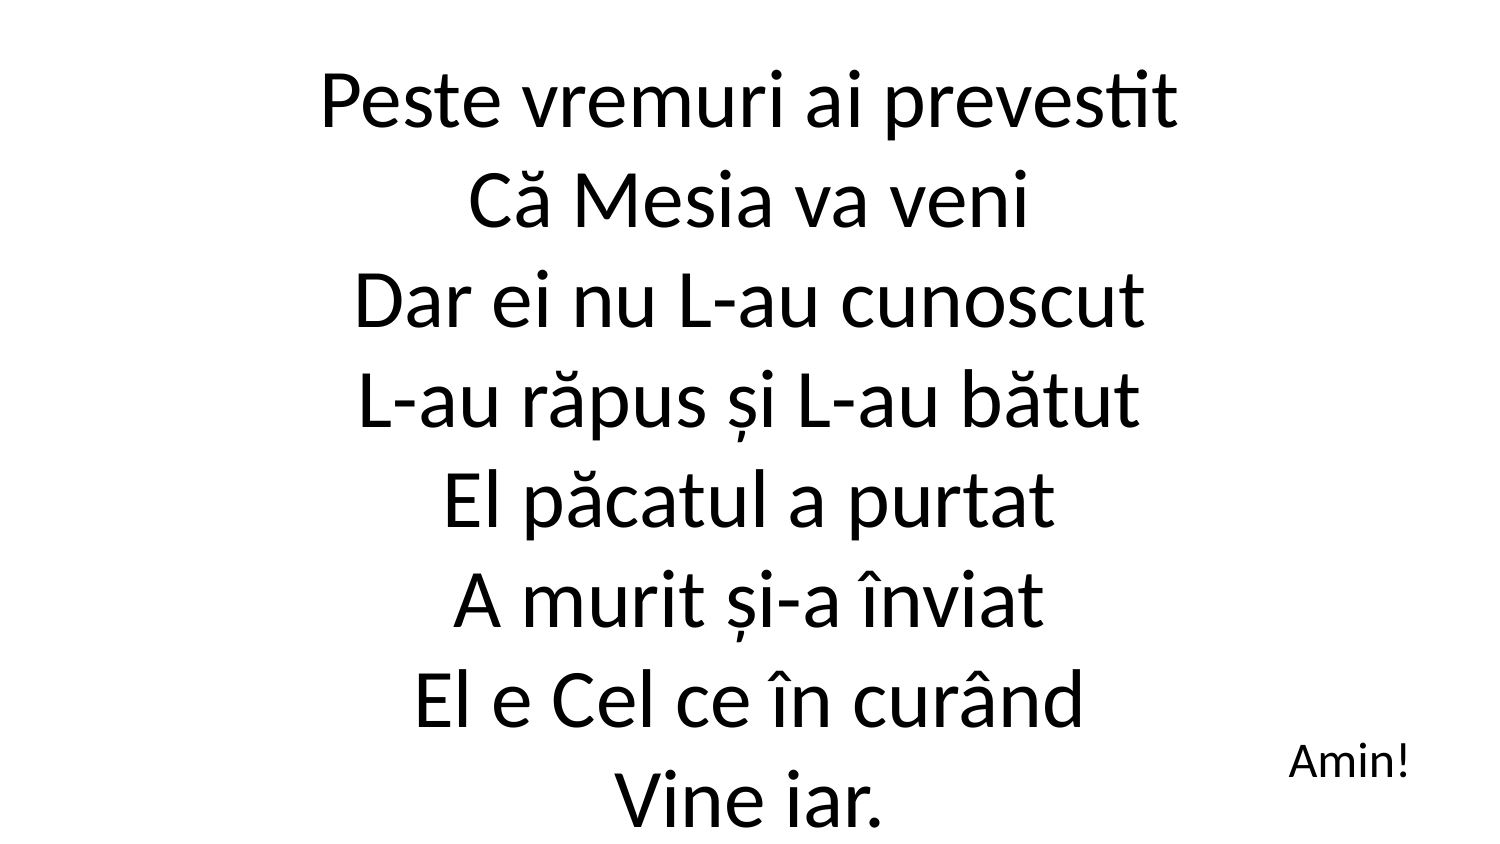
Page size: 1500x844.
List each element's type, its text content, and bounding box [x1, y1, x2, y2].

text_box Peste vremuri ai prevestit Că Mesia va veni Dar ei nu L-au cunoscut L-au răpus și L-au bătut El păcatul a purtat A murit și-a înviat El e Cel ce în curând Vine iar. [304, 0, 1196, 844]
text_box Amin! [1273, 674, 1427, 795]
